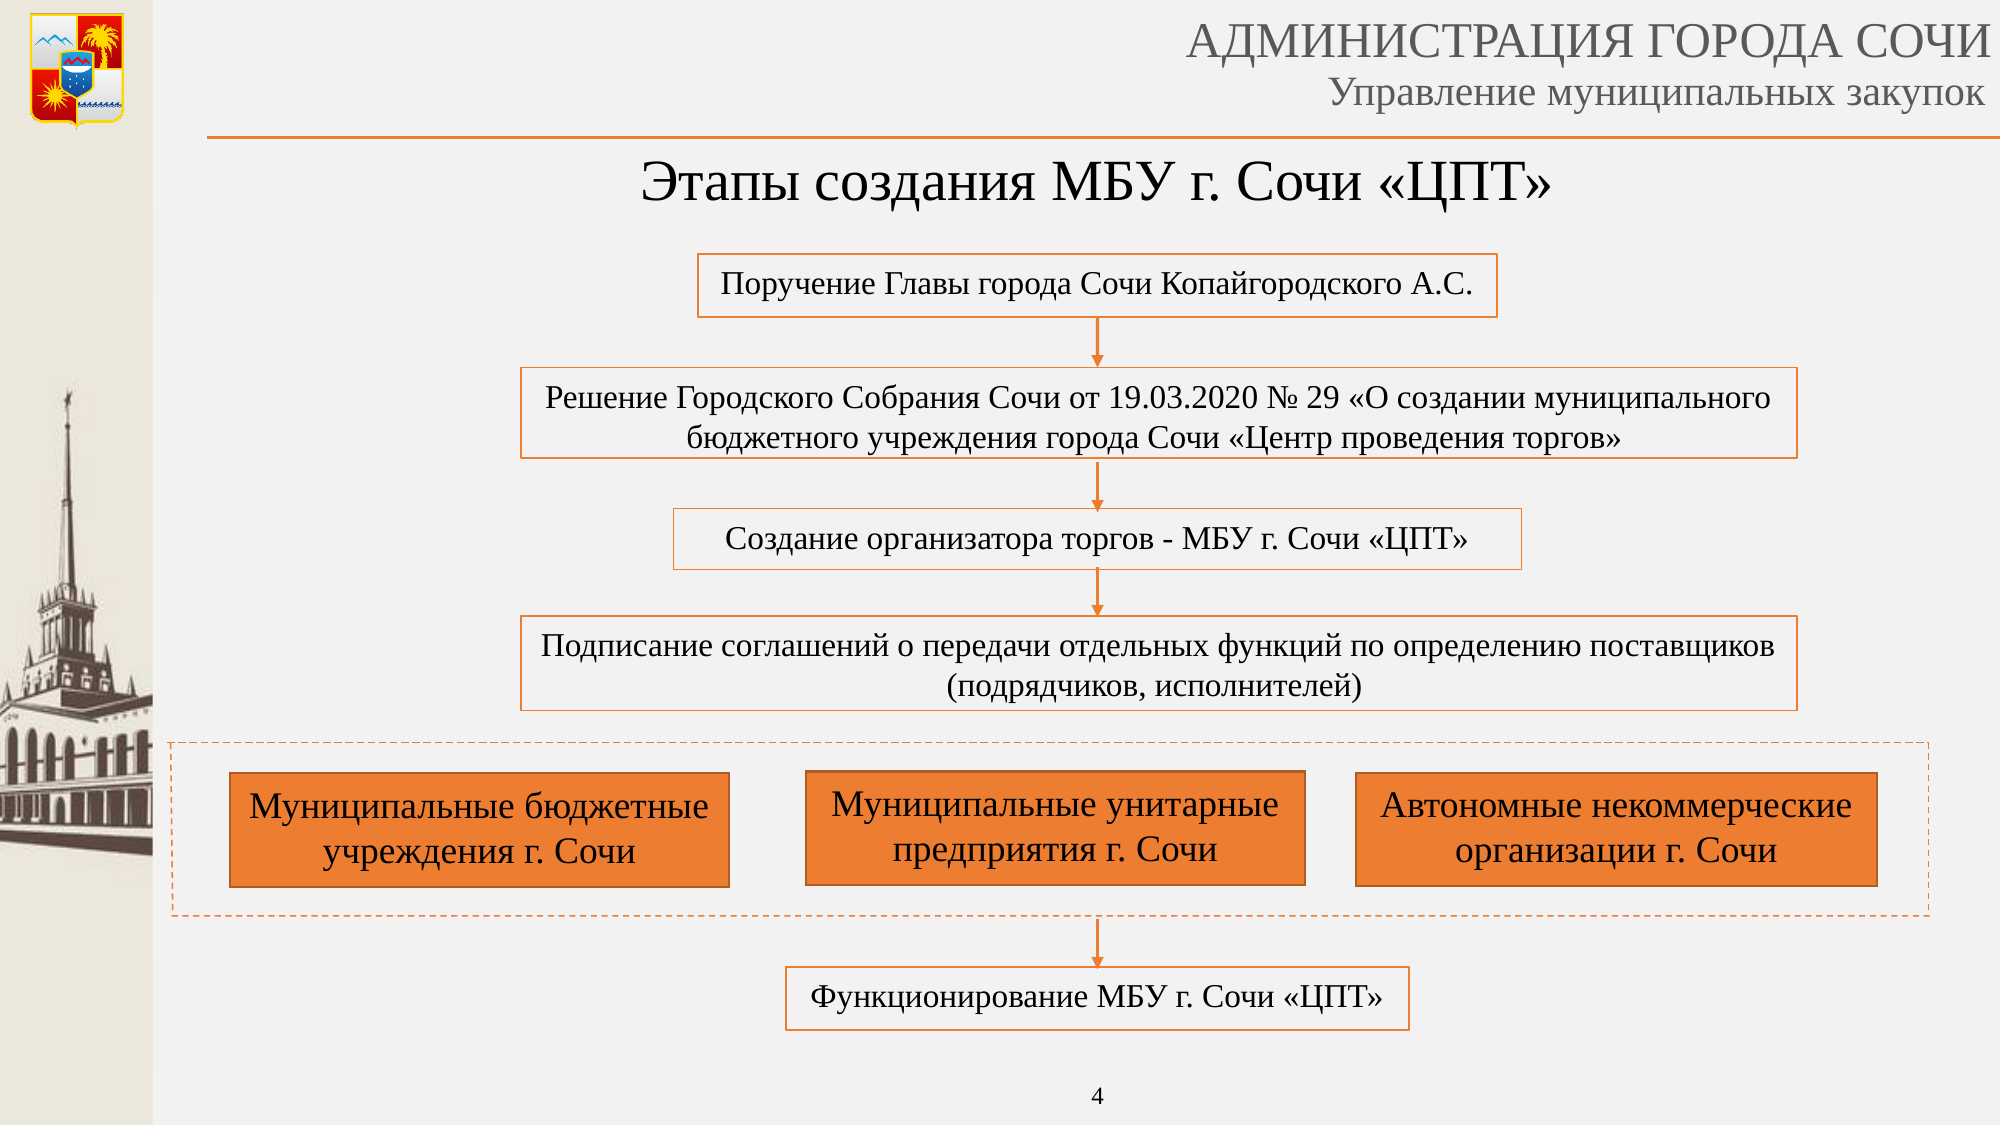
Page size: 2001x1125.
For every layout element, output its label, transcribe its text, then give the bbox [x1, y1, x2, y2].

text_box Создание организатора торгов - МБУ г. Сочи «ЦПТ» [673, 508, 1522, 570]
picture [13, 0, 140, 143]
text_box Функционирование МБУ г. Сочи «ЦПТ» [785, 966, 1410, 1030]
text_box Муниципальные унитарные предприятия г. Сочи [805, 770, 1306, 886]
slide_number 4 [872, 1065, 1323, 1125]
text_box Подписание соглашений о передачи отдельных функций по определению поставщиков (подрядчиков, исполнителей) [520, 616, 1797, 711]
text_box Решение Городского Собрания Сочи от 19.03.2020 № 29 «О создании муниципального бюджетного учреждения города Сочи «Центр проведения торгов» [520, 367, 1797, 459]
text_box Автономные некоммерческие организации г. Сочи [1355, 772, 1878, 887]
title Этапы создания МБУ г. Сочи «ЦПТ» [212, 141, 1983, 222]
text_box Поручение Главы города Сочи Копайгородского А.С. [698, 253, 1497, 317]
picture [0, 215, 153, 967]
text_box Муниципальные бюджетные учреждения г. Сочи [229, 772, 730, 888]
